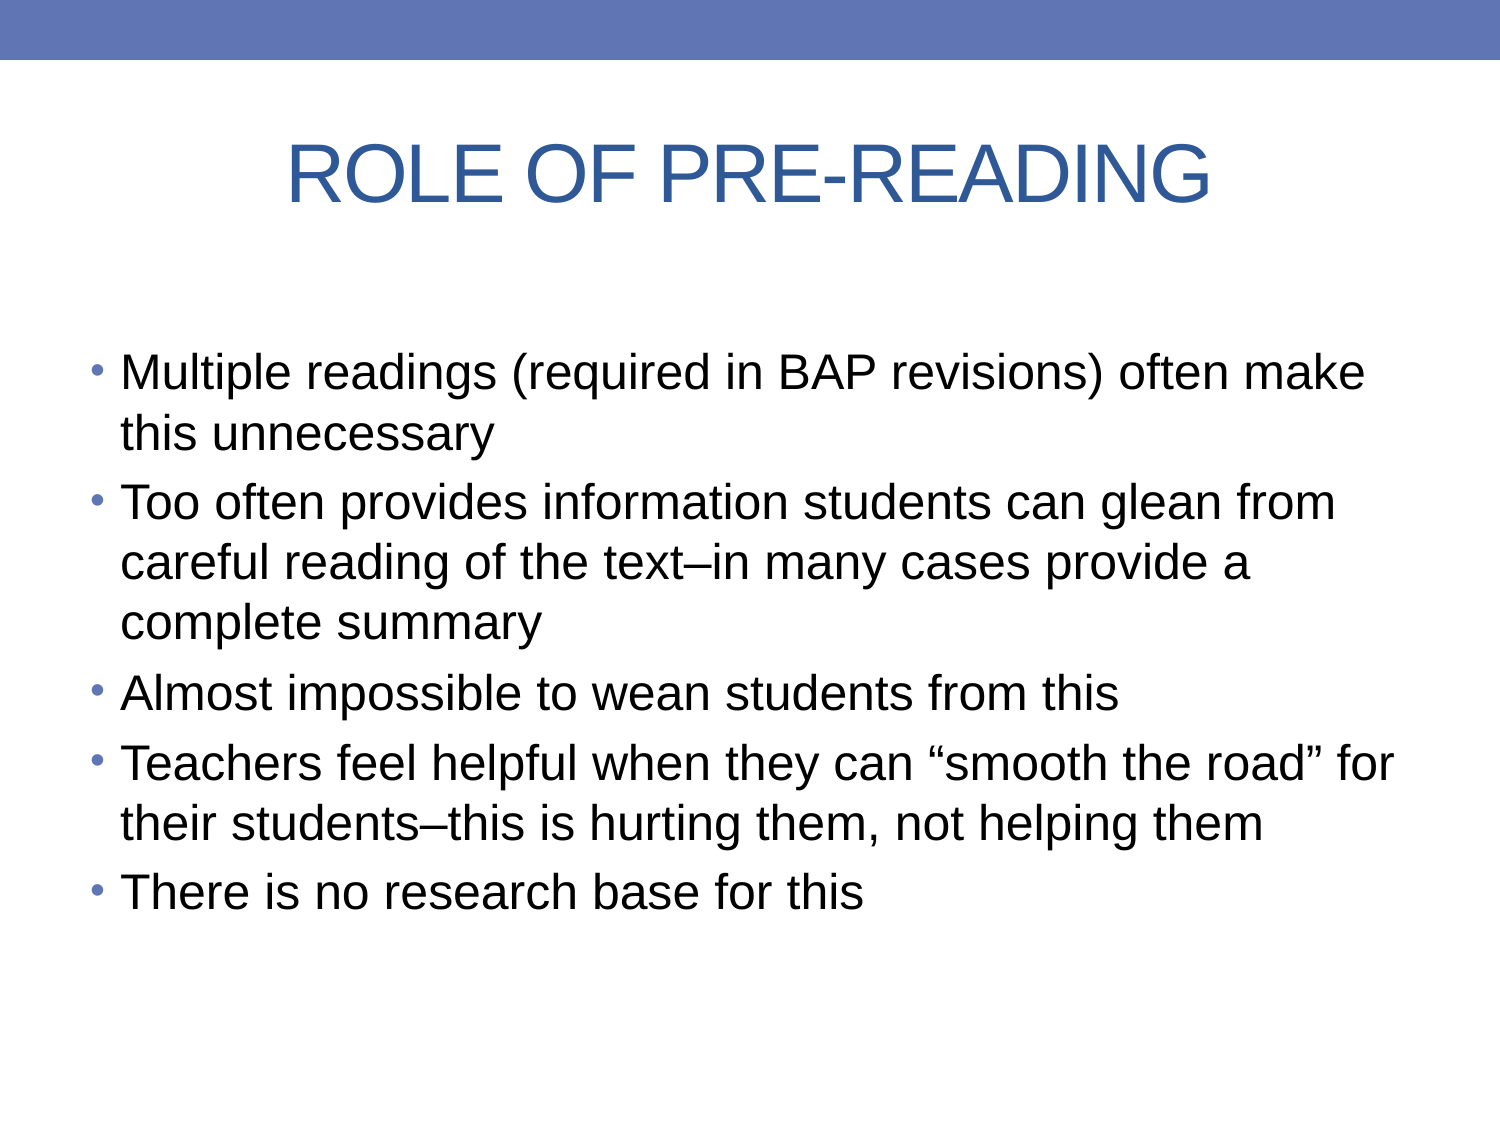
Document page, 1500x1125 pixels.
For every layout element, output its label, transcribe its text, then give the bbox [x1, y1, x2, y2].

title ROLE OF PRE-READING [75, 87, 1425, 250]
list Multiple readings (required in BAP revisions) often make this unnecessary Too often provides information students can glean from careful reading of the text–in many cases provide a complete summary Almost impossible to wean students from this Teachers feel helpful when they can “smooth the road” for their students–this is hurting them, not helping them There is no research base for this [75, 262, 1425, 950]
